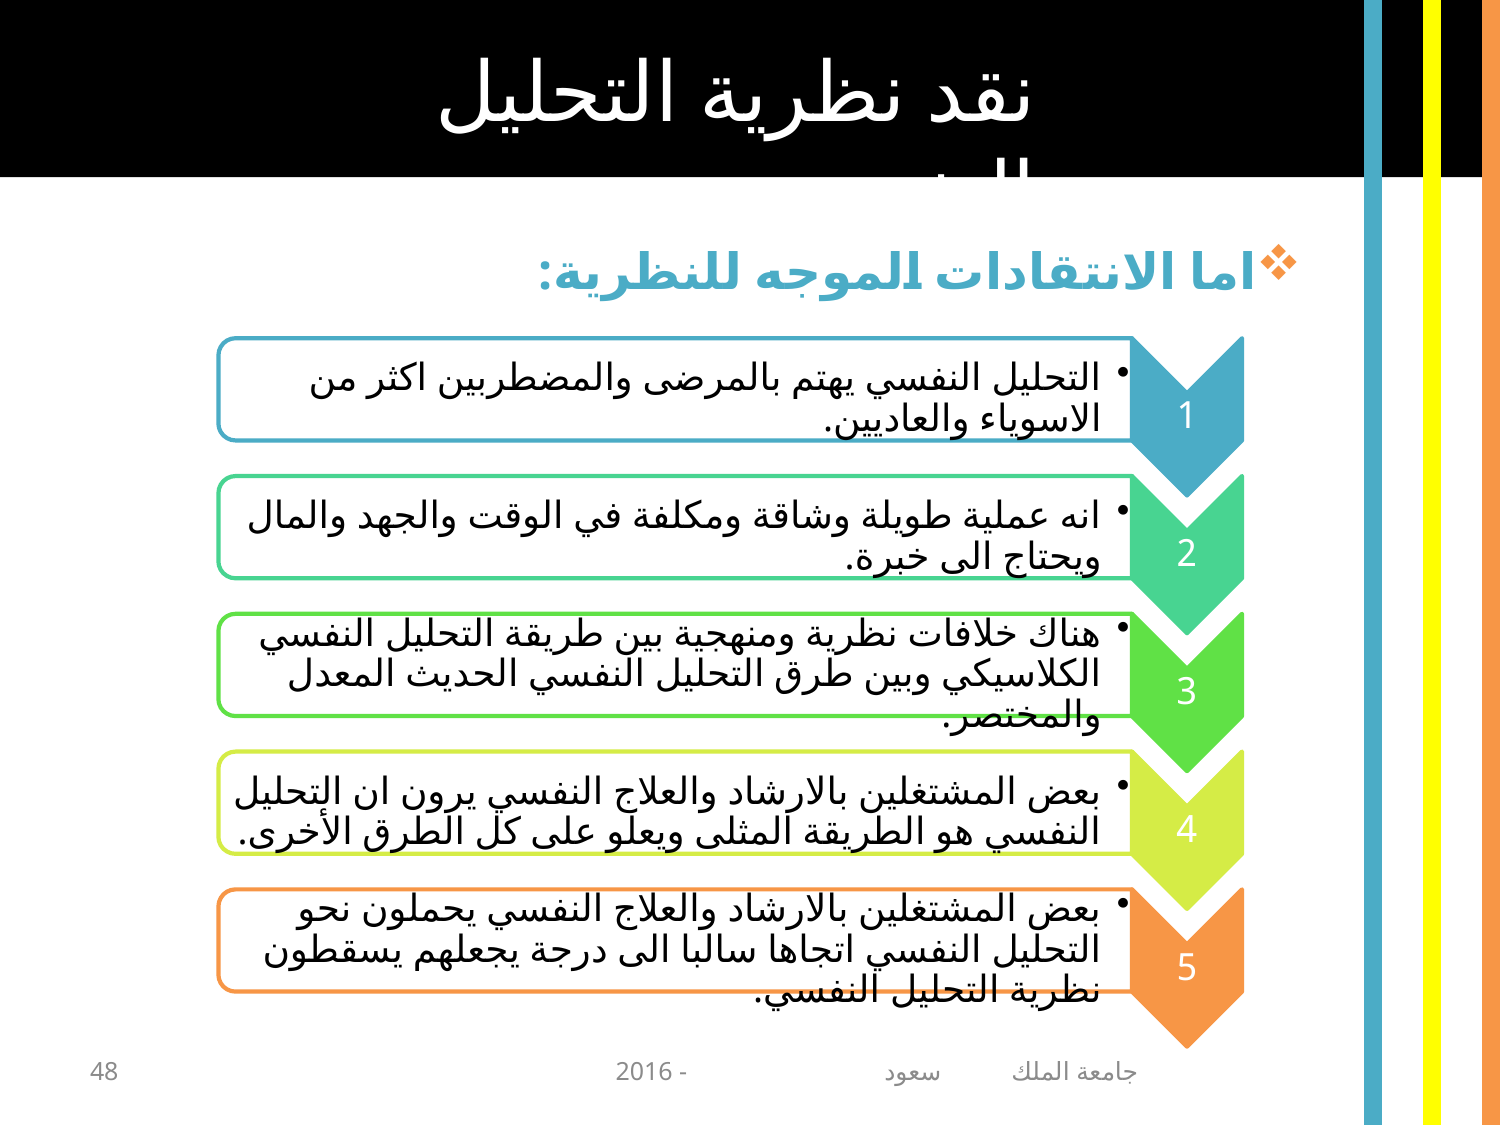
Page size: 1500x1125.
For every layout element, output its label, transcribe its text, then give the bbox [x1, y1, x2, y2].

text_box [1443, 0, 1480, 179]
text_box [1421, 0, 1443, 1125]
text_box [1480, 0, 1500, 1125]
text_box [1384, 0, 1421, 179]
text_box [218, 337, 1243, 1048]
text_box [0, 0, 1362, 179]
text_box نقد نظرية التحليل النفسي [324, 30, 1052, 231]
text_box [1362, 0, 1384, 1125]
slide_number 48 [75, 1042, 425, 1103]
footer جامعة الملك سعود - 2016 [512, 1055, 988, 1103]
text_box اما الانتقادات الموجه للنظرية: [147, 231, 1317, 307]
